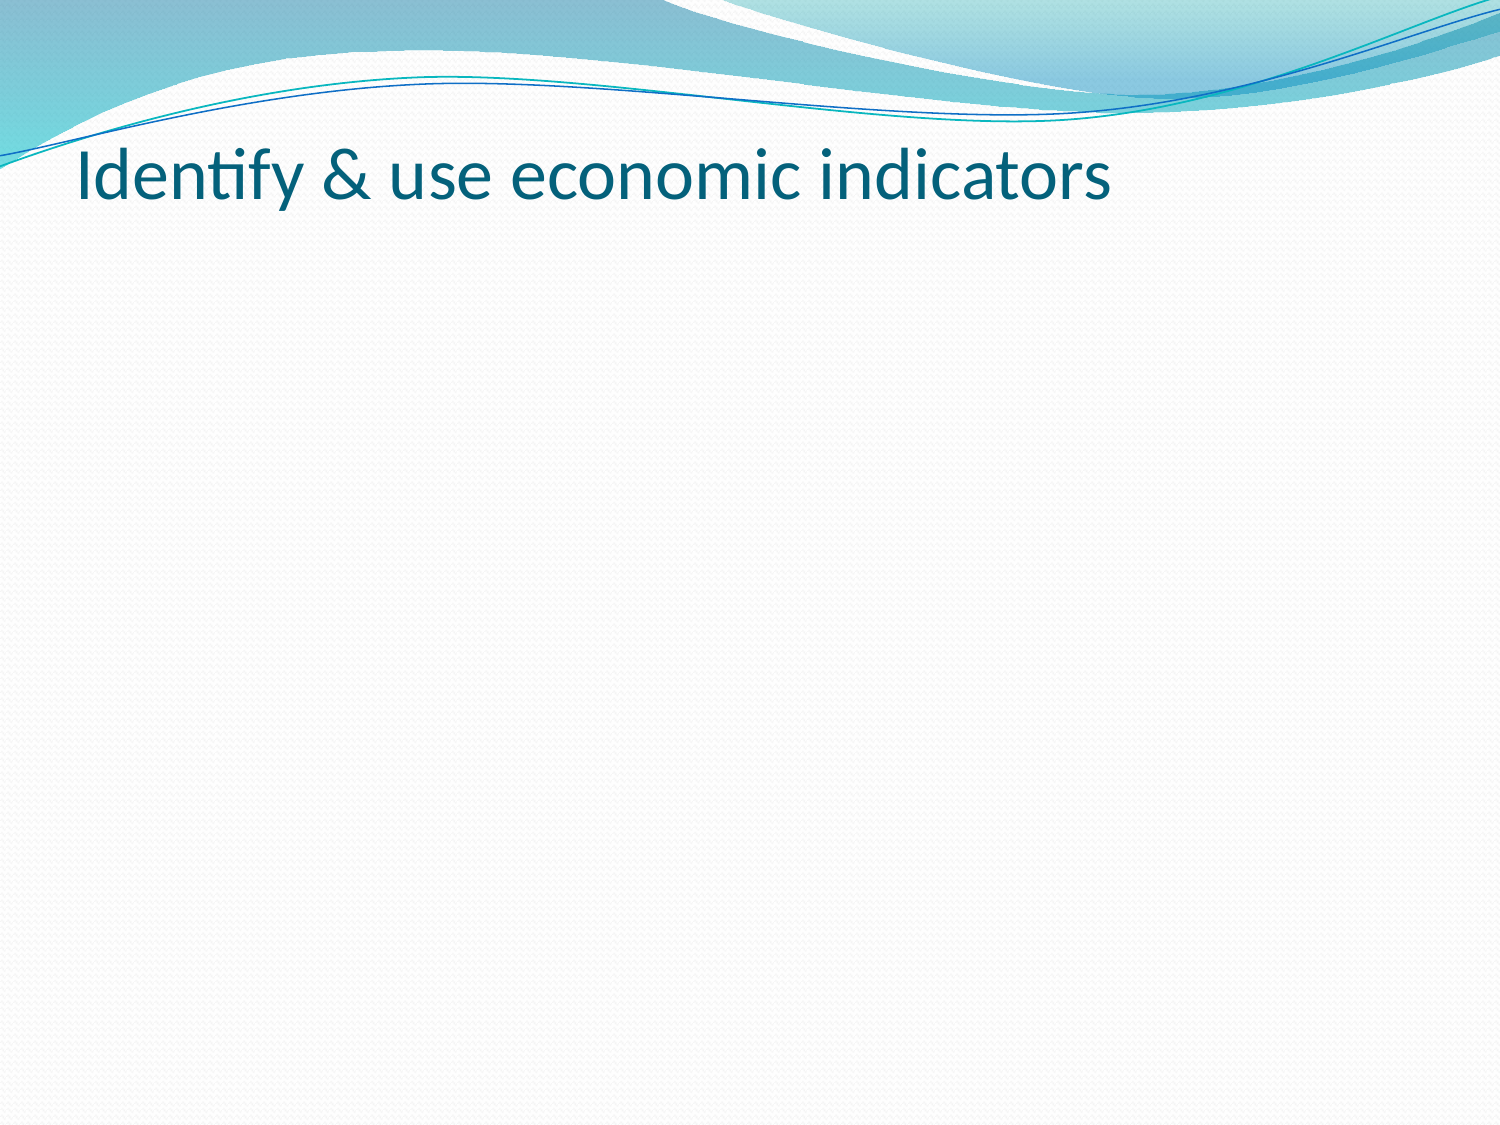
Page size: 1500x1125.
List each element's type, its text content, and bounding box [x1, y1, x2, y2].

title Identify & use economic indicators [75, 115, 1425, 303]
